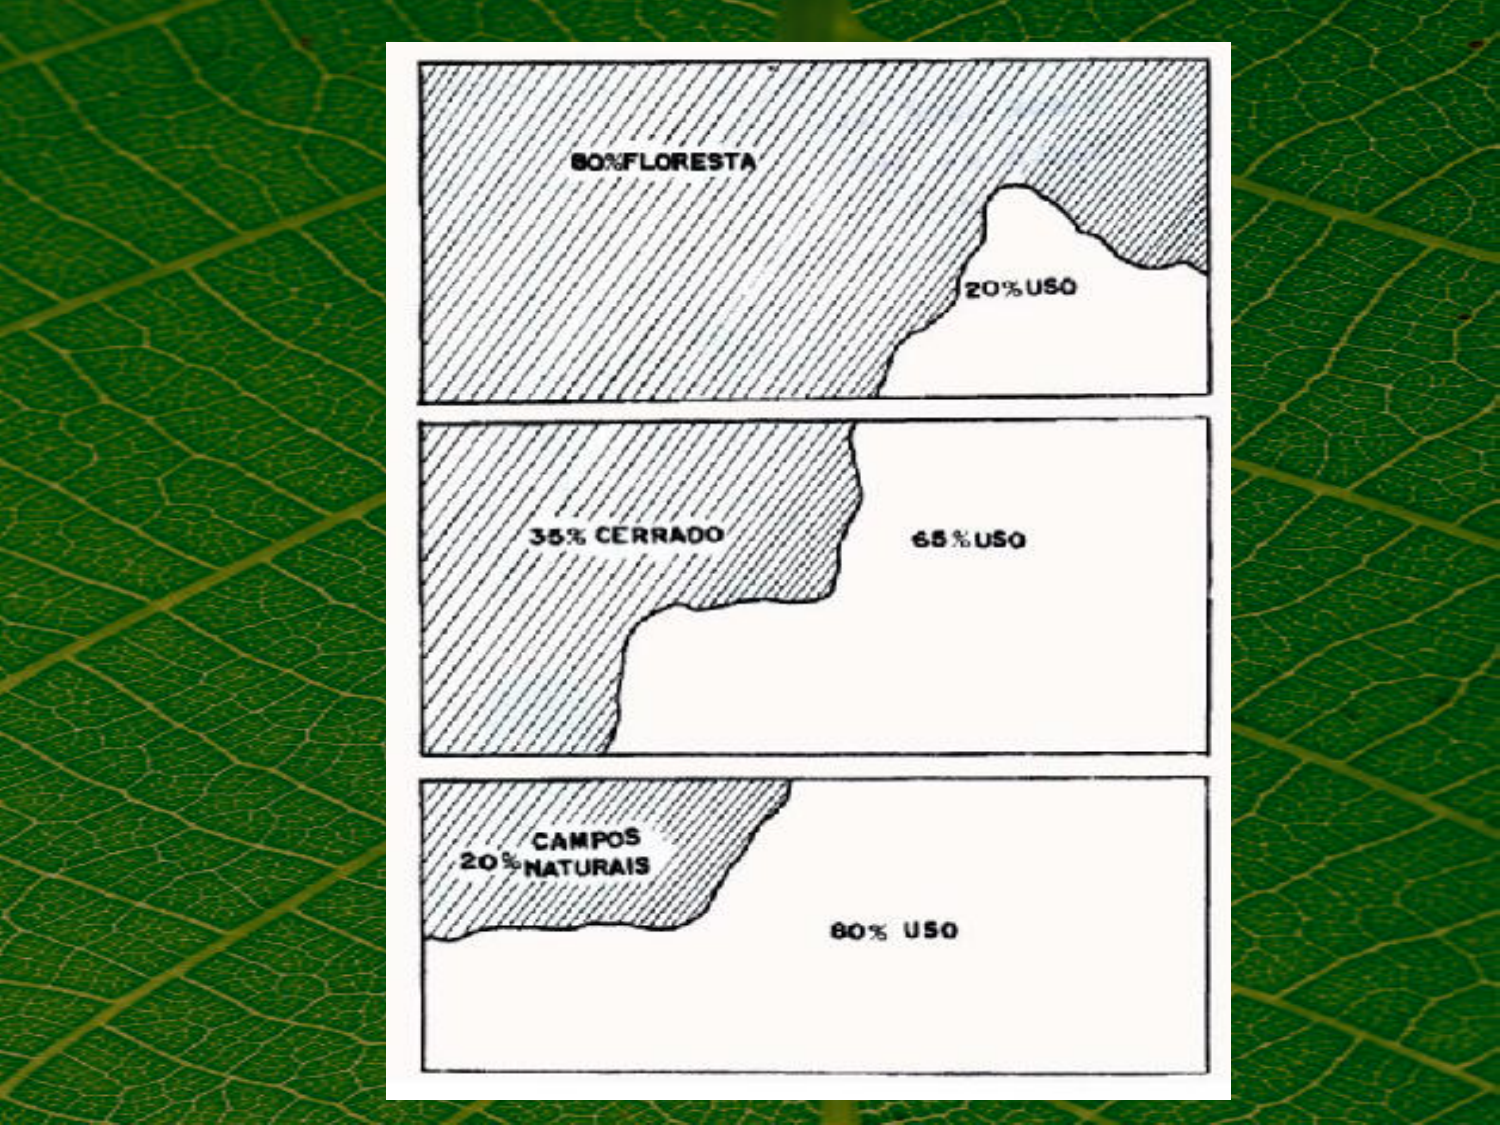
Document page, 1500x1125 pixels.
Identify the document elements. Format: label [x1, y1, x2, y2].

list [0, 0, 1500, 1125]
picture [386, 42, 1231, 1100]
